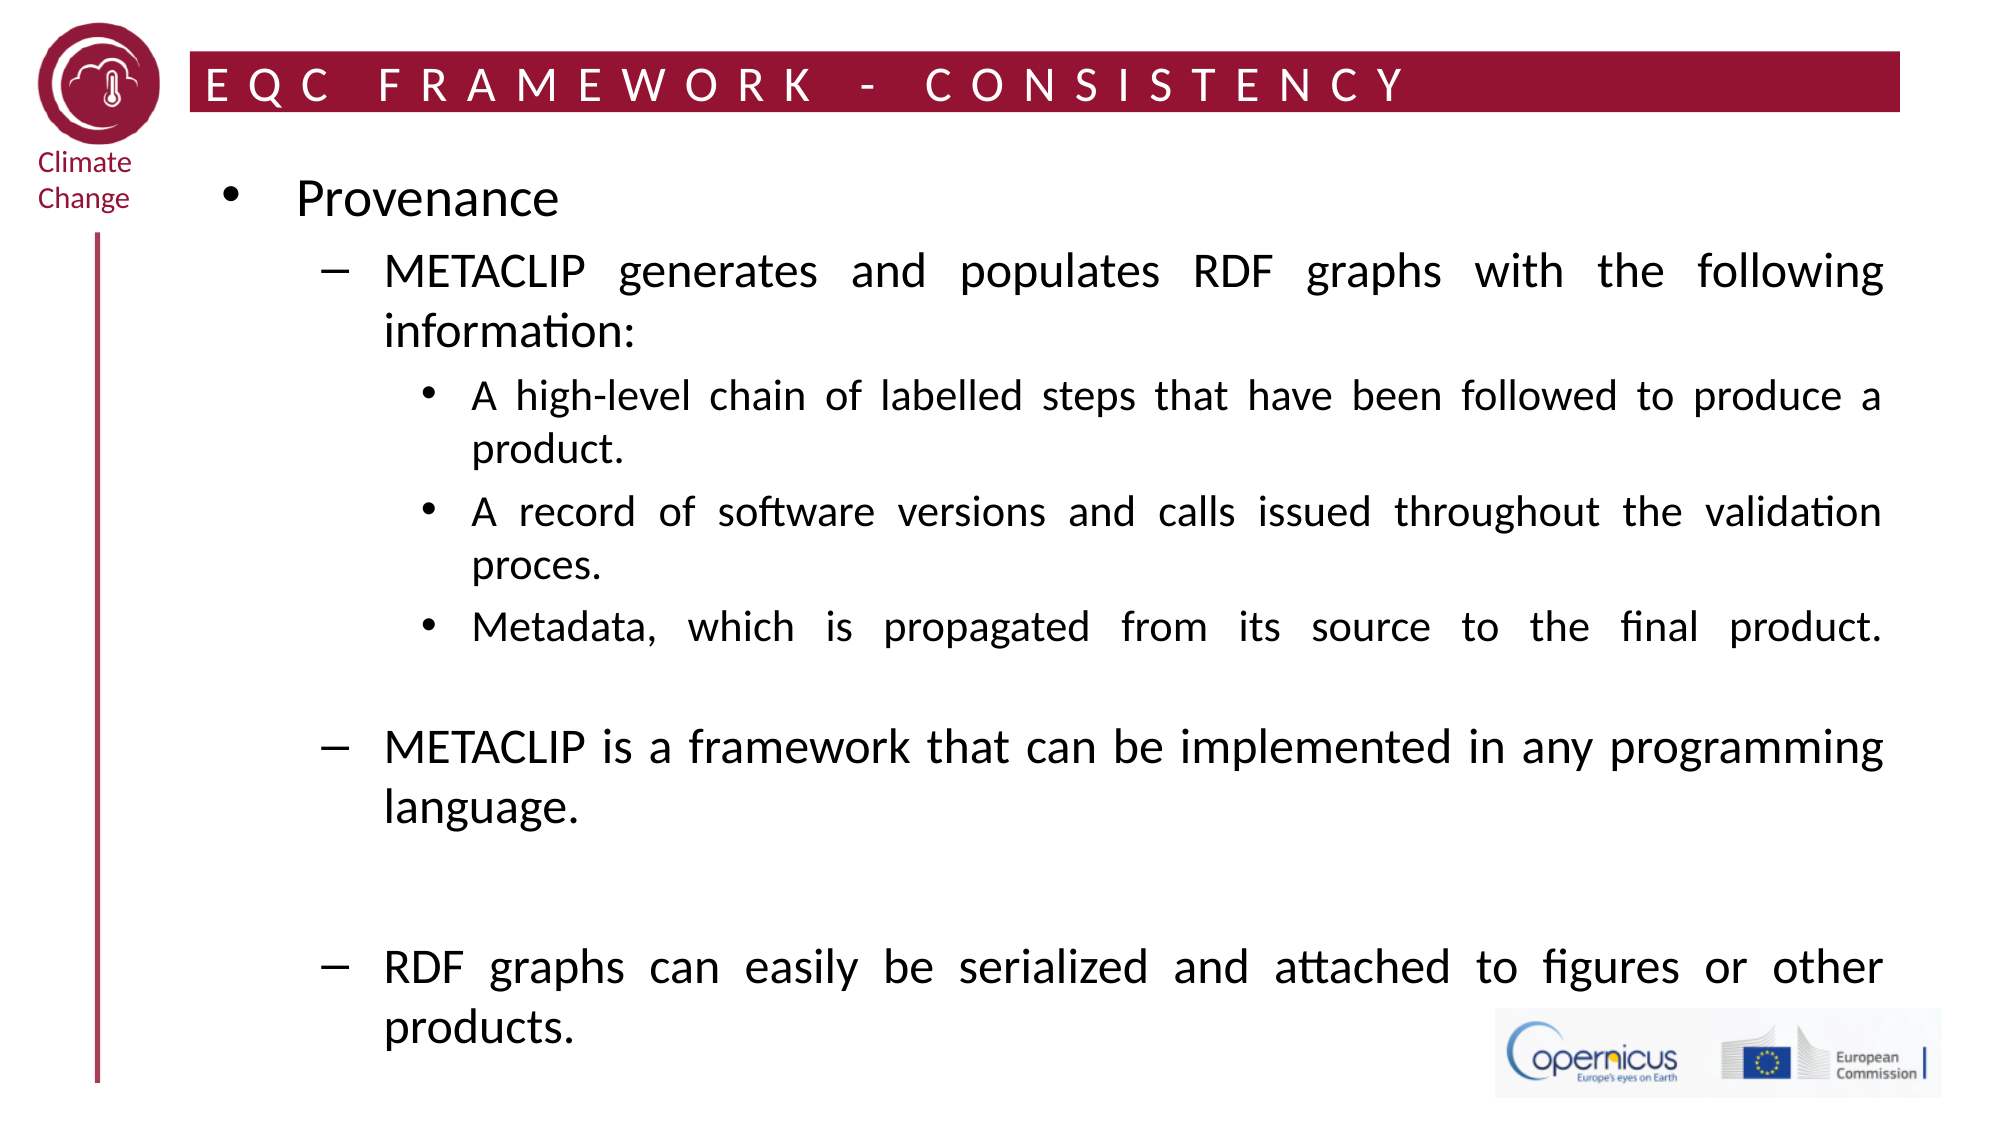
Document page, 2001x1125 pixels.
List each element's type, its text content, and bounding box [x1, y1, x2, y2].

picture [25, 4, 171, 155]
picture [1900, 1008, 1942, 1098]
title EQC FRAMEWORK - CONSISTENCY [189, 51, 1900, 113]
list Provenance METACLIP generates and populates RDF graphs with the following information: A high-level chain of labelled steps that have been followed to produce a product. A record of software versions and calls issued throughout the validation proces. Metadata, which is propagated from its source to the final product. METACLIP is a framework that can be implemented in any programming language. RDF graphs can easily be serialized and attached to figures or other products. [206, 153, 1900, 1125]
